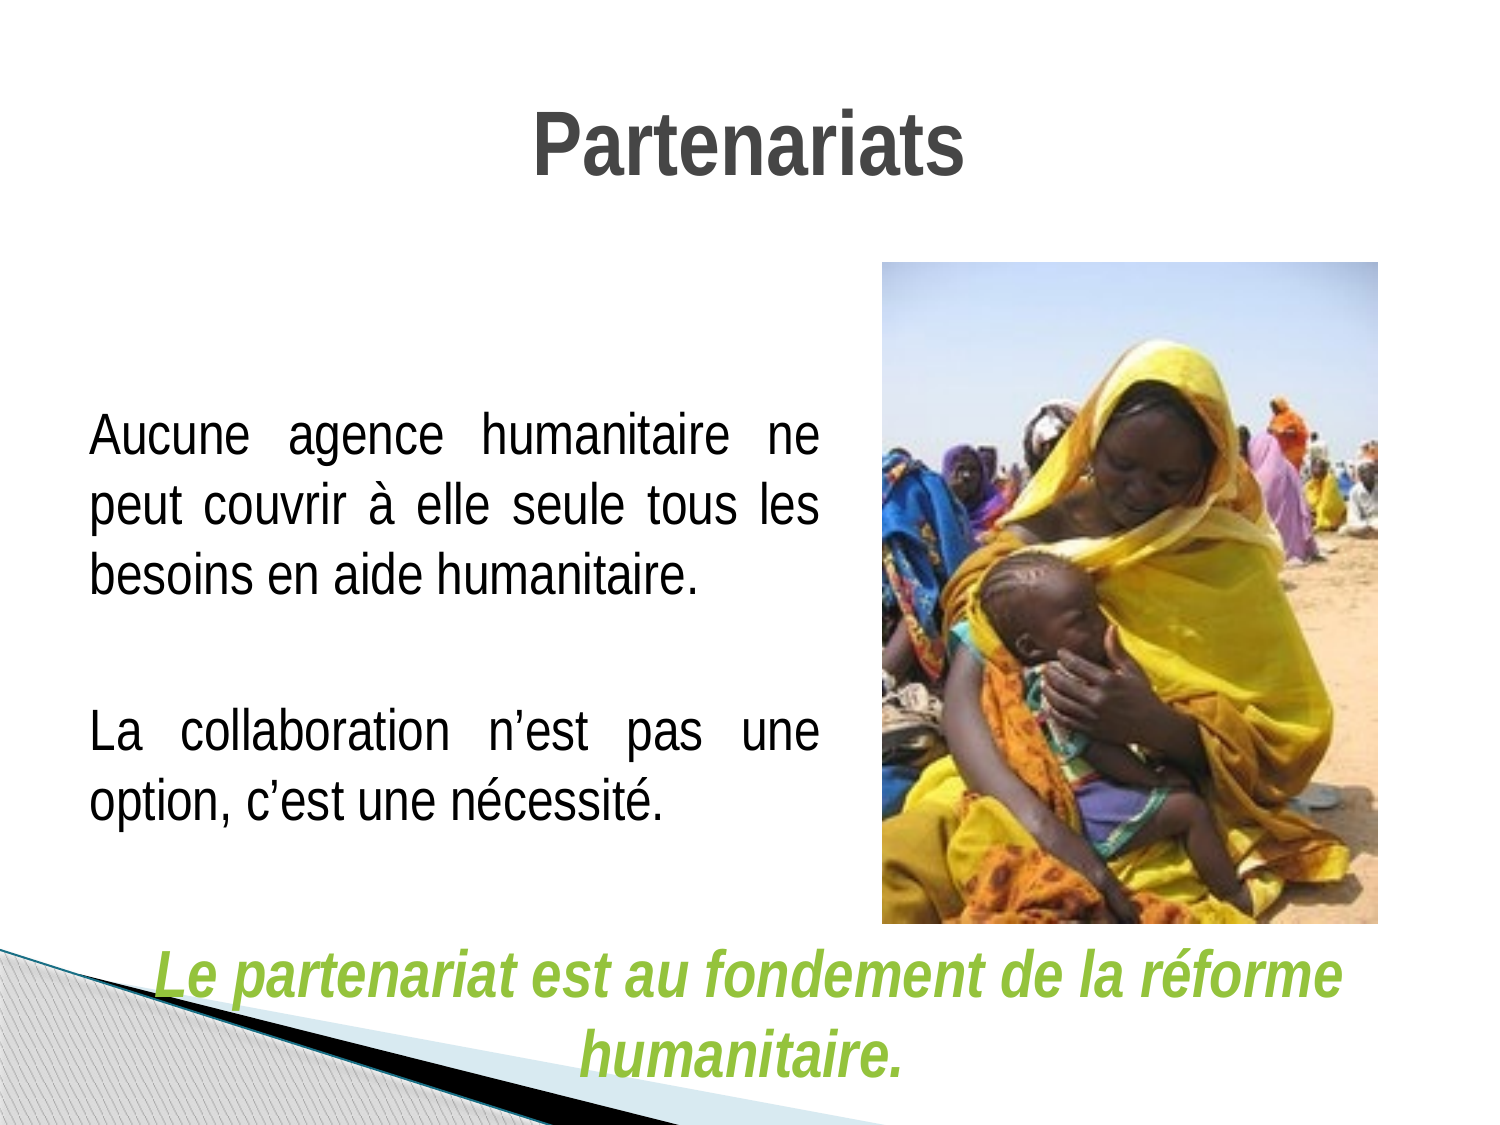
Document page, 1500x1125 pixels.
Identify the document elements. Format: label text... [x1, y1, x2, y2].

list Aucune agence humanitaire ne peut couvrir à elle seule tous les besoins en aide humanitaire. La collaboration n’est pas une option, c’est une nécessité. [75, 310, 829, 923]
text_box Le partenariat est au fondement de la réforme humanitaire. [74, 923, 1425, 1125]
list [835, 262, 1426, 924]
title Partenariats [75, 45, 1425, 233]
